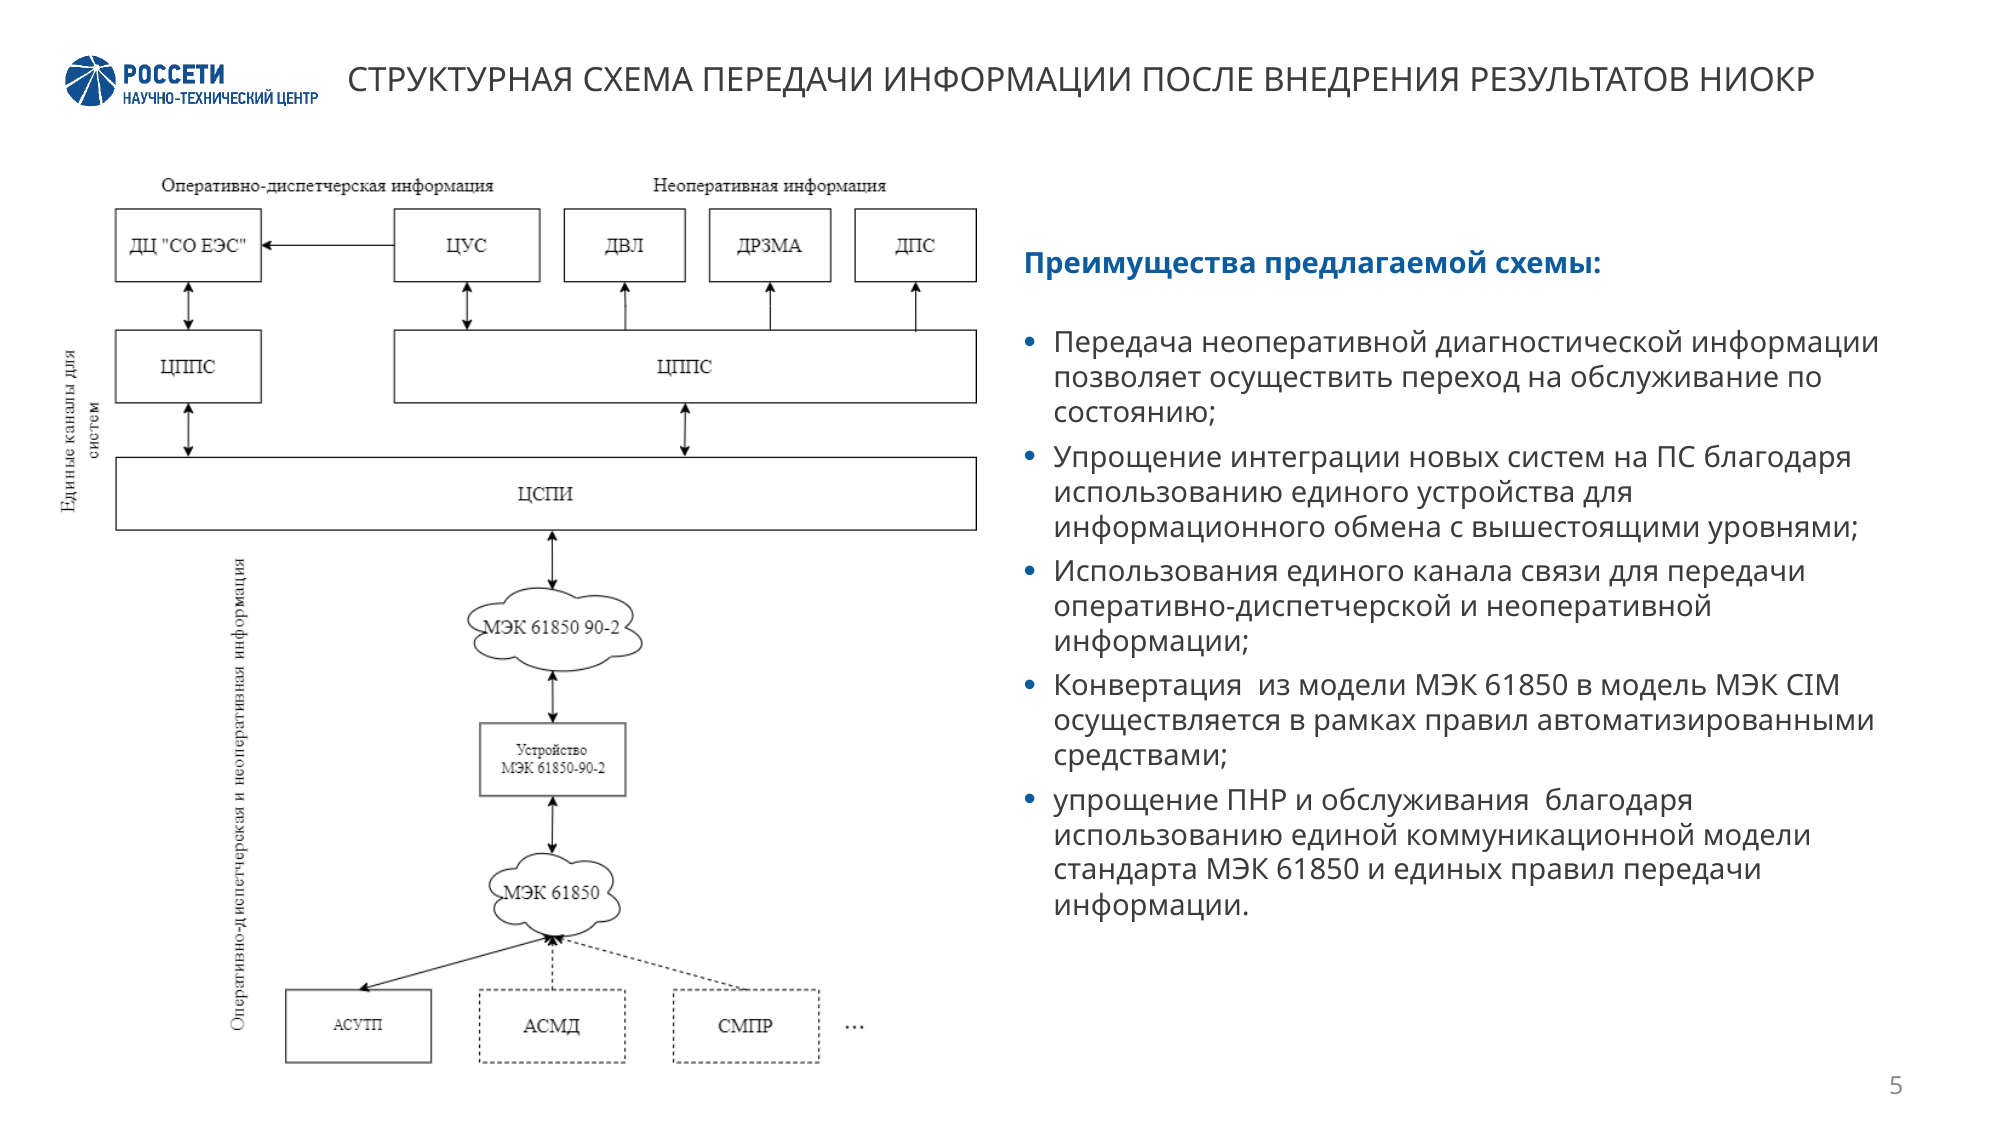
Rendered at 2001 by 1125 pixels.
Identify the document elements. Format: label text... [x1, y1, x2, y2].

text_box Преимущества предлагаемой схемы: Передача неоперативной диагностической информации позволяет осуществить переход на обслуживание по состоянию; Упрощение интеграции новых систем на ПС благодаря использованию единого устройства для информационного обмена с вышестоящими уровнями; Использования единого канала связи для передачи оперативно-диспетчерской и неоперативной информации; Конвертация из модели МЭК 61850 в модель МЭК CIM осуществляется в рамках правил автоматизированными средствами; упрощение ПНР и обслуживания благодаря использованию единой коммуникационной модели стандарта МЭК 61850 и единых правил передачи информации. [1023, 160, 1902, 1048]
picture [54, 160, 977, 1065]
title СТРУКТУРНАЯ СХЕМА ПЕРЕДАЧИ ИНФОРМАЦИИ ПОСЛЕ ВНЕДРЕНИЯ РЕЗУЛЬТАТОВ НИОКР [347, 62, 1904, 133]
picture [55, 41, 325, 118]
